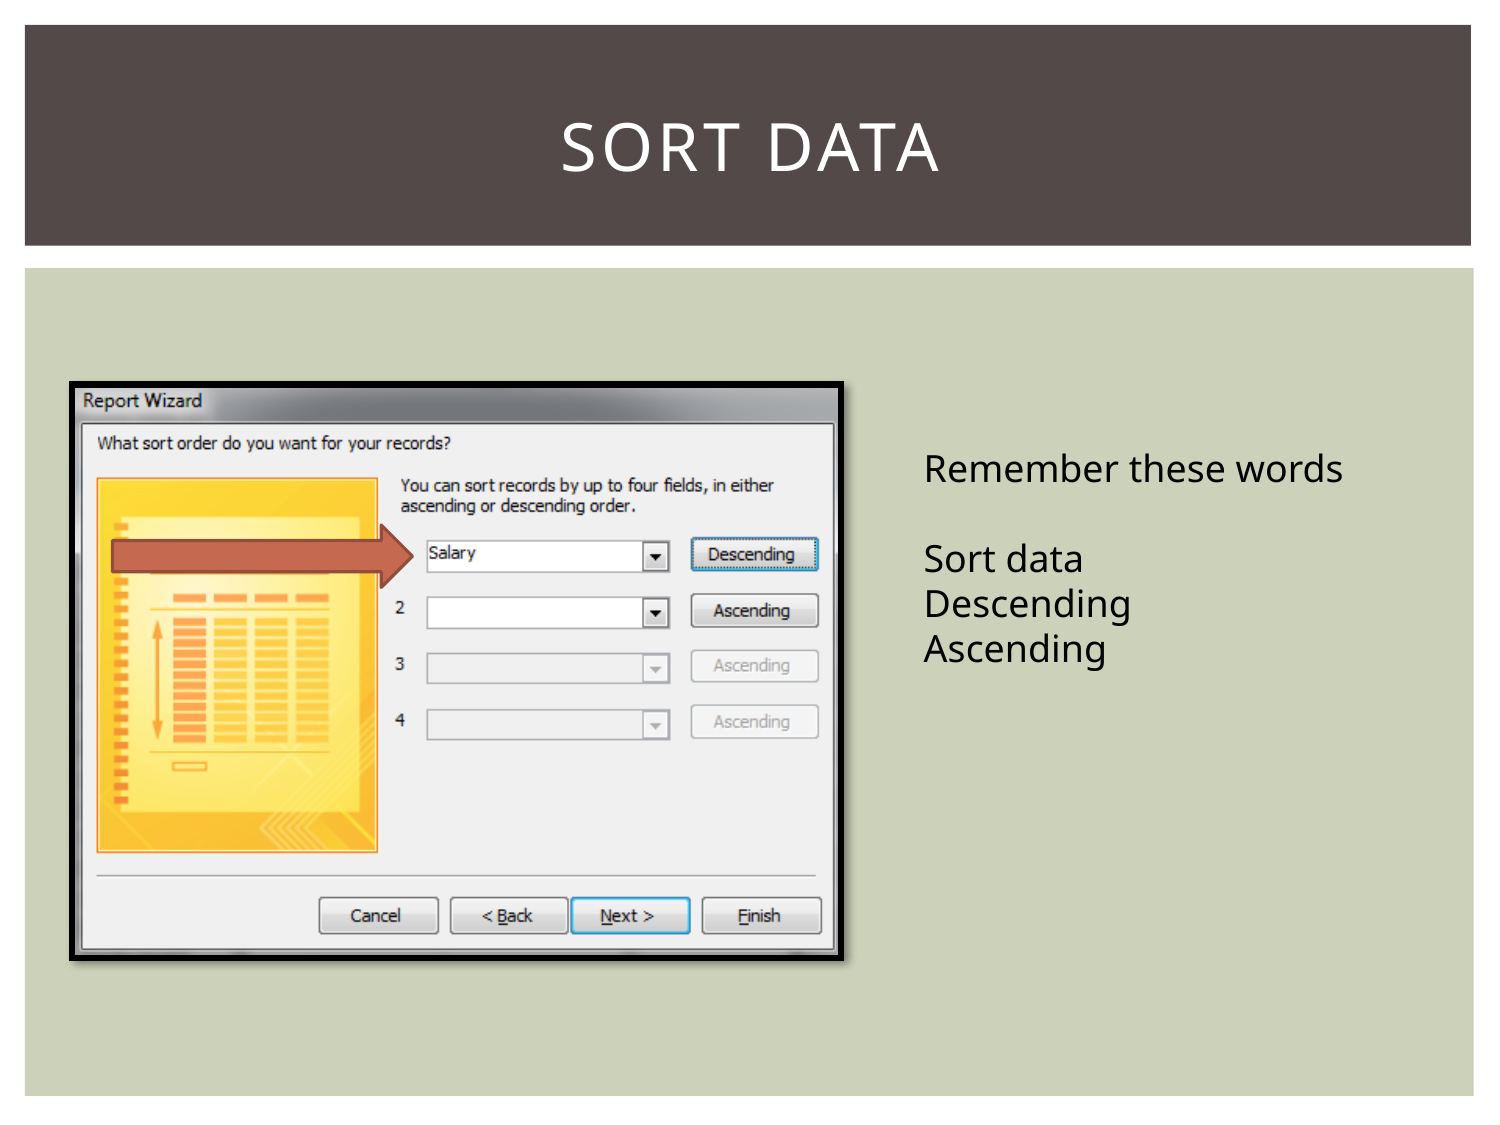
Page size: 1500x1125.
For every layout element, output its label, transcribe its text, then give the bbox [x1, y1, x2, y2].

picture [74, 387, 839, 955]
text_box Remember these words Sort data Descending Ascending [909, 437, 1359, 723]
title Sort data [62, 58, 1438, 232]
